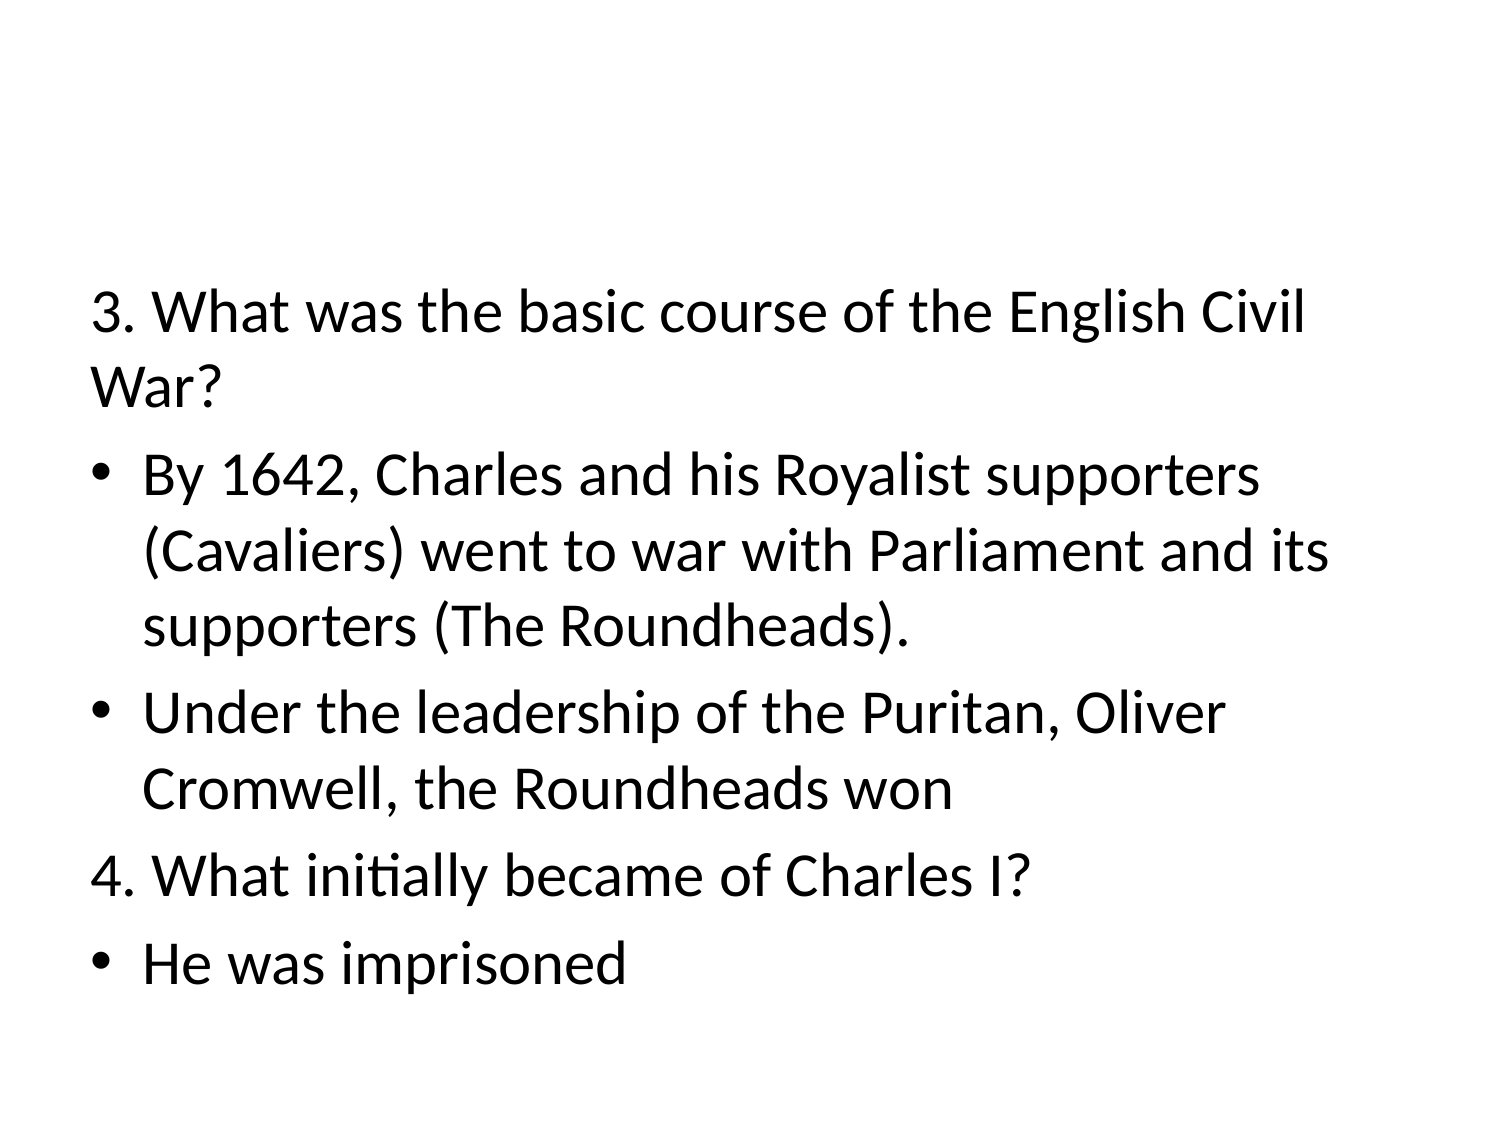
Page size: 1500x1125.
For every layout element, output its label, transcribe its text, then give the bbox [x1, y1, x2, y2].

list 3. What was the basic course of the English Civil War? By 1642, Charles and his Royalist supporters (Cavaliers) went to war with Parliament and its supporters (The Roundheads). Under the leadership of the Puritan, Oliver Cromwell, the Roundheads won 4. What initially became of Charles I? He was imprisoned [75, 262, 1425, 1005]
